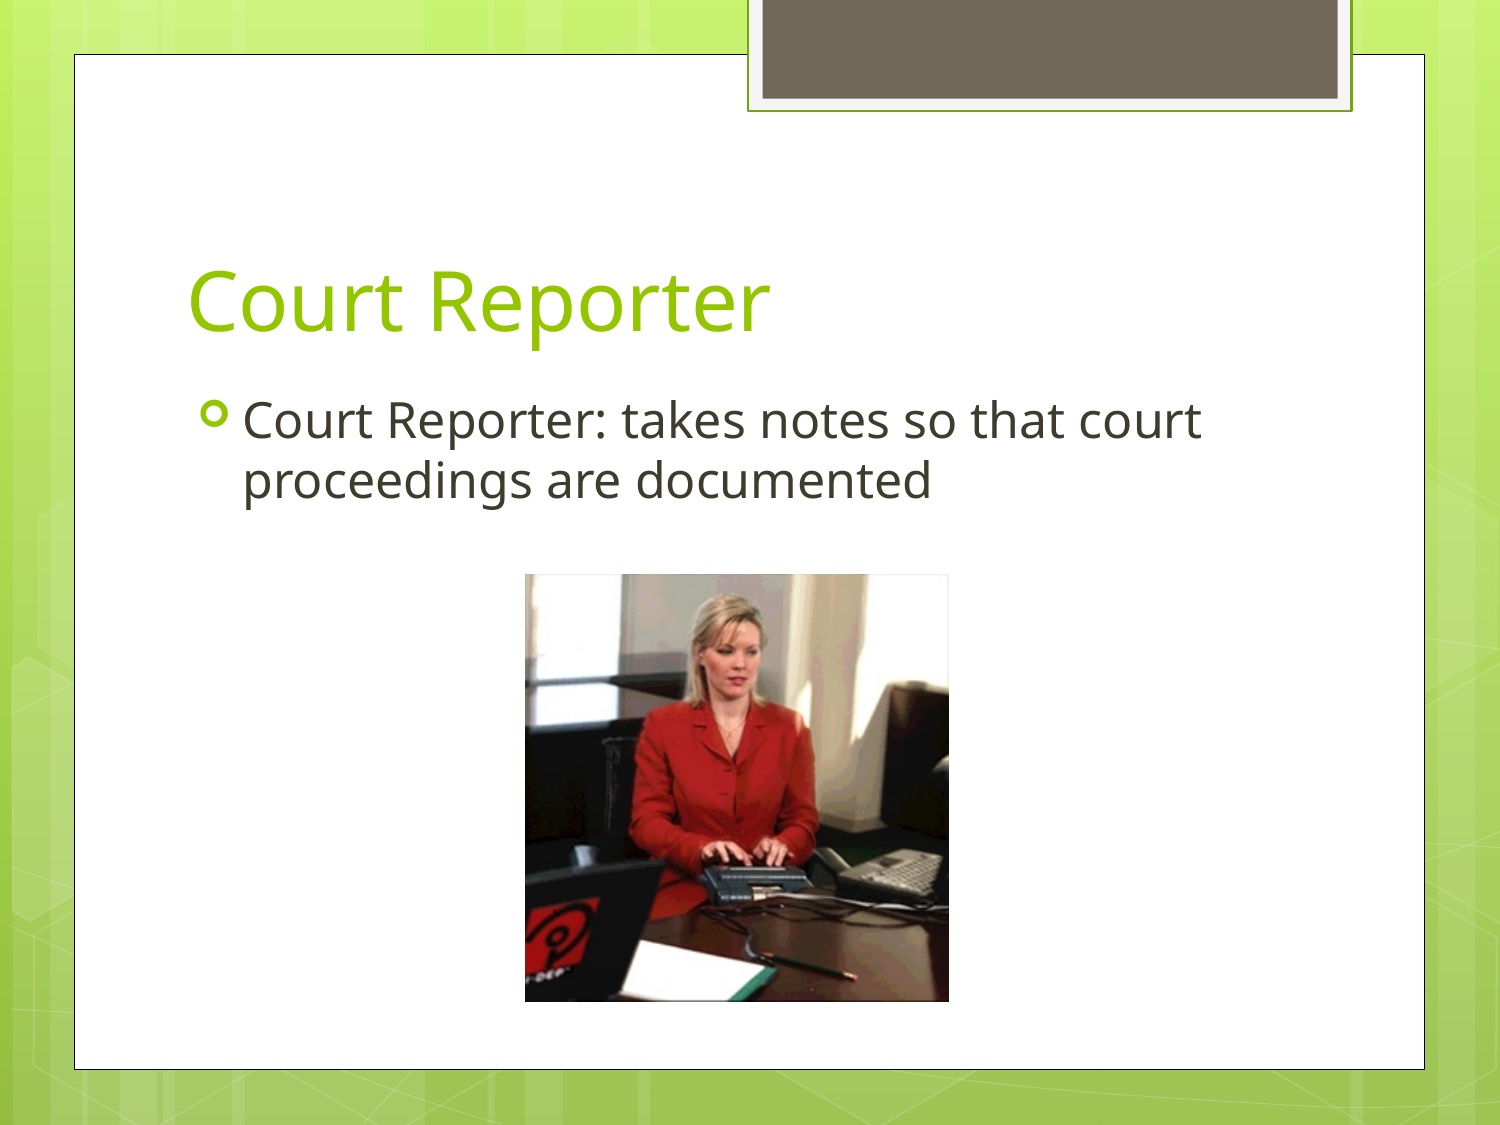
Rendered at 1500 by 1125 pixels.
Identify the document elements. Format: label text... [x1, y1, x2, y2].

picture [524, 574, 949, 1002]
text_box [25, 0, 449, 223]
title Court Reporter [171, 168, 1324, 357]
list Court Reporter: takes notes so that court proceedings are documented [171, 381, 1283, 957]
